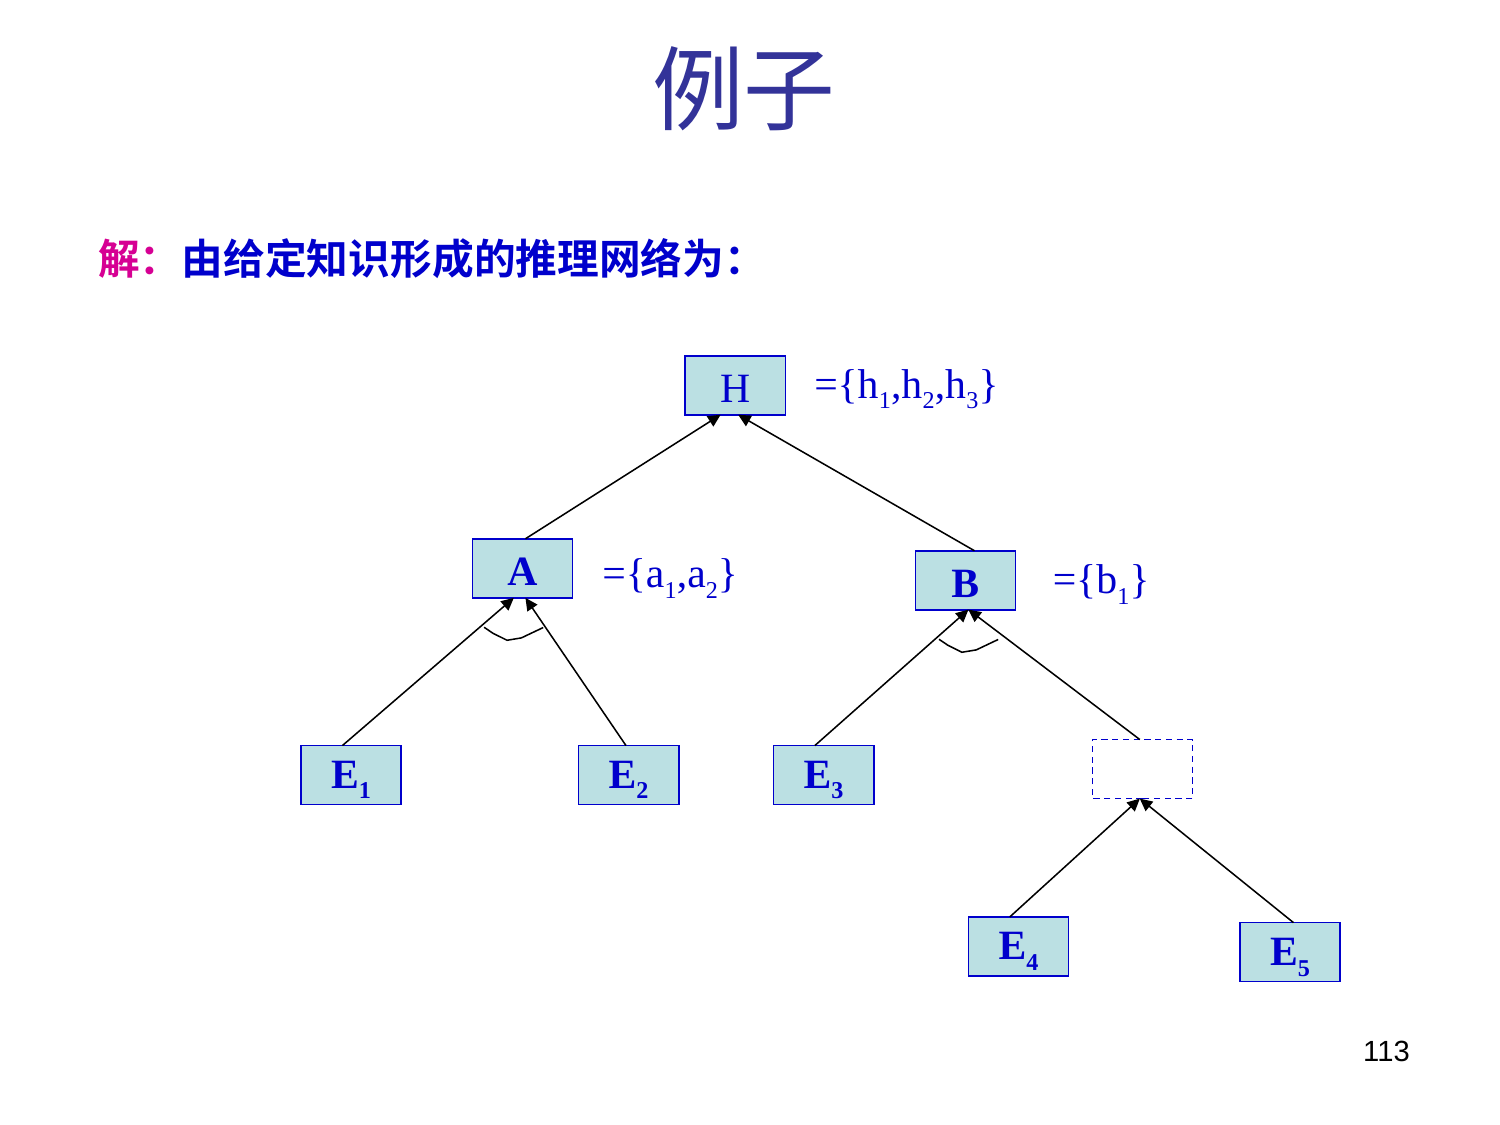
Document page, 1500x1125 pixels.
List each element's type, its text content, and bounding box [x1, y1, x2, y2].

text_box [968, 609, 1140, 740]
text_box ={b1} [1039, 550, 1164, 610]
text_box H [685, 355, 786, 415]
text_box [814, 609, 968, 746]
text_box [738, 414, 975, 551]
text_box B [915, 550, 1016, 610]
text_box [1139, 798, 1294, 923]
text_box E5 [1240, 922, 1341, 982]
text_box ={a1,a2} [590, 544, 750, 604]
text_box [1092, 739, 1193, 799]
slide_number 113 [1074, 1024, 1425, 1103]
text_box E1 [301, 745, 402, 805]
text_box E2 [578, 745, 679, 805]
text_box [1009, 798, 1140, 917]
text_box 例子 [147, 31, 1341, 149]
text_box [484, 627, 544, 641]
text_box E3 [773, 745, 874, 805]
text_box [525, 597, 627, 746]
text_box ={h1,h2,h3} [803, 355, 1010, 415]
text_box 解：由给定知识形成的推理网络为： [35, 225, 1465, 291]
text_box [939, 639, 999, 653]
text_box A [472, 538, 573, 598]
text_box [525, 414, 721, 539]
text_box [342, 597, 514, 746]
text_box E4 [968, 916, 1069, 977]
